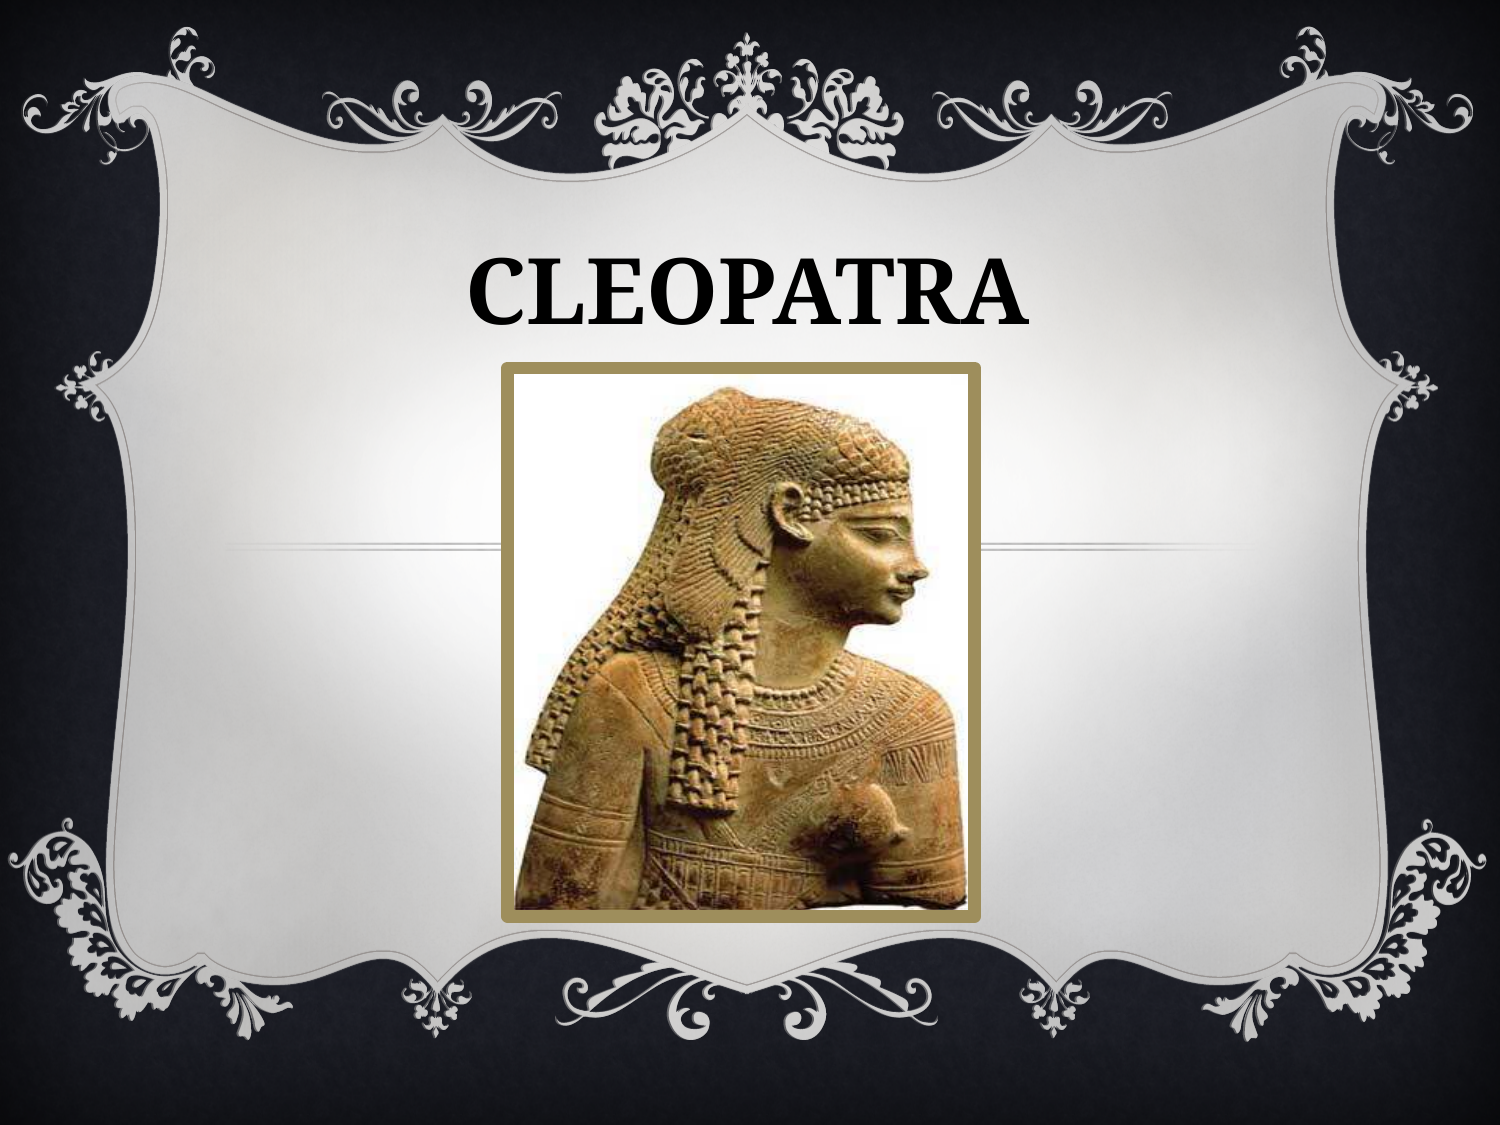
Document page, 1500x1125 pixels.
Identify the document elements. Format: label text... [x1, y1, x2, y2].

picture [0, 0, 1500, 1125]
title CLEOPATRA [263, 193, 1232, 382]
